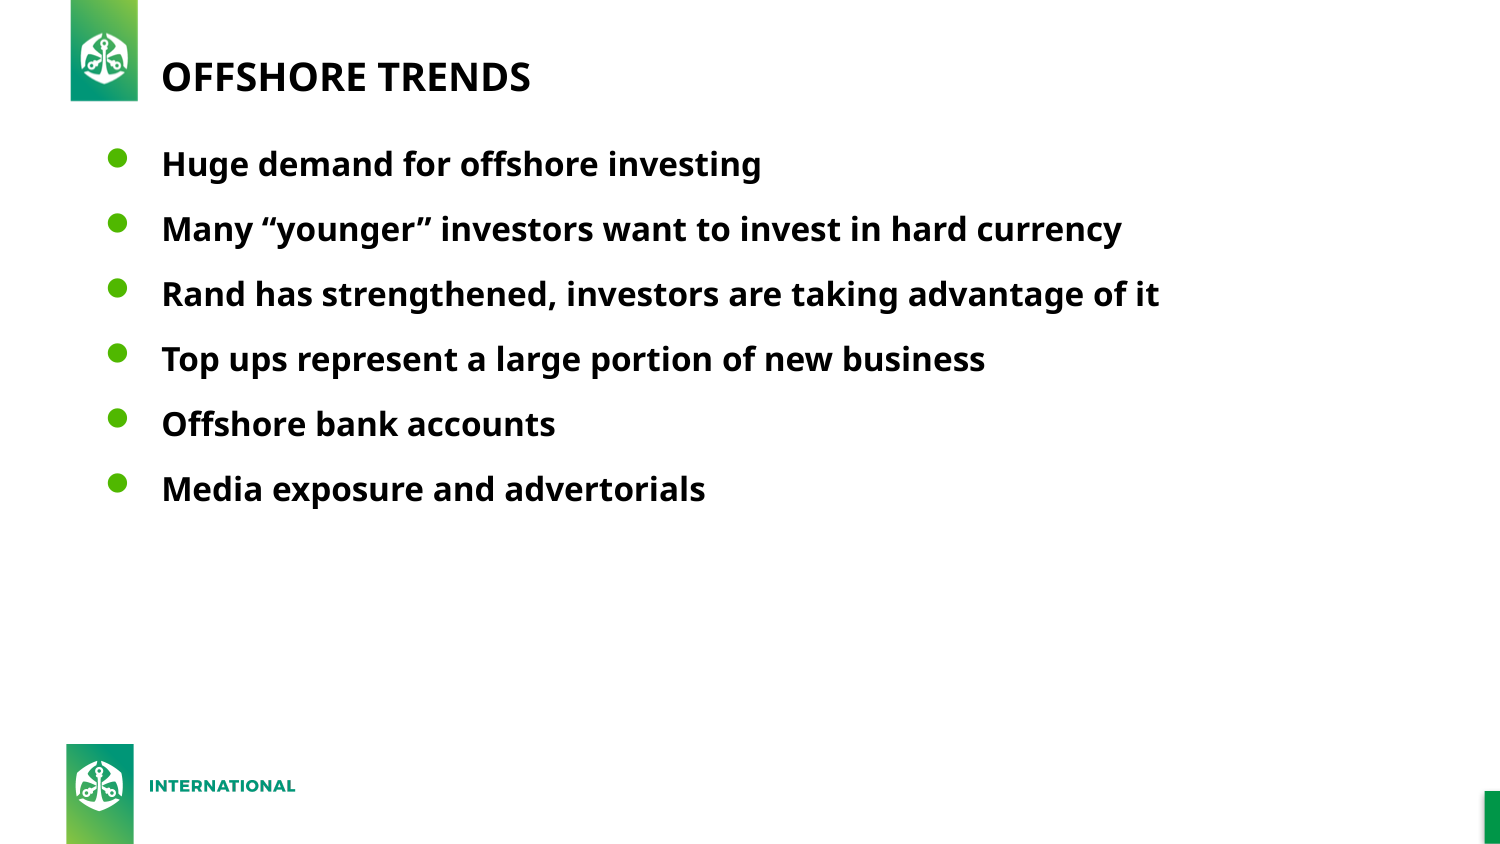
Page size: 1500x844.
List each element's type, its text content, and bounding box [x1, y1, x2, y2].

list Huge demand for offshore investing Many “younger” investors want to invest in hard currency Rand has strengthened, investors are taking advantage of it Top ups represent a large portion of new business Offshore bank accounts Media exposure and advertorials [90, 135, 1428, 754]
picture [0, 0, 146, 107]
picture [1, 740, 365, 844]
slide_number 5 [60, 799, 114, 844]
title OFFSHORE TRENDS [145, 43, 1425, 107]
